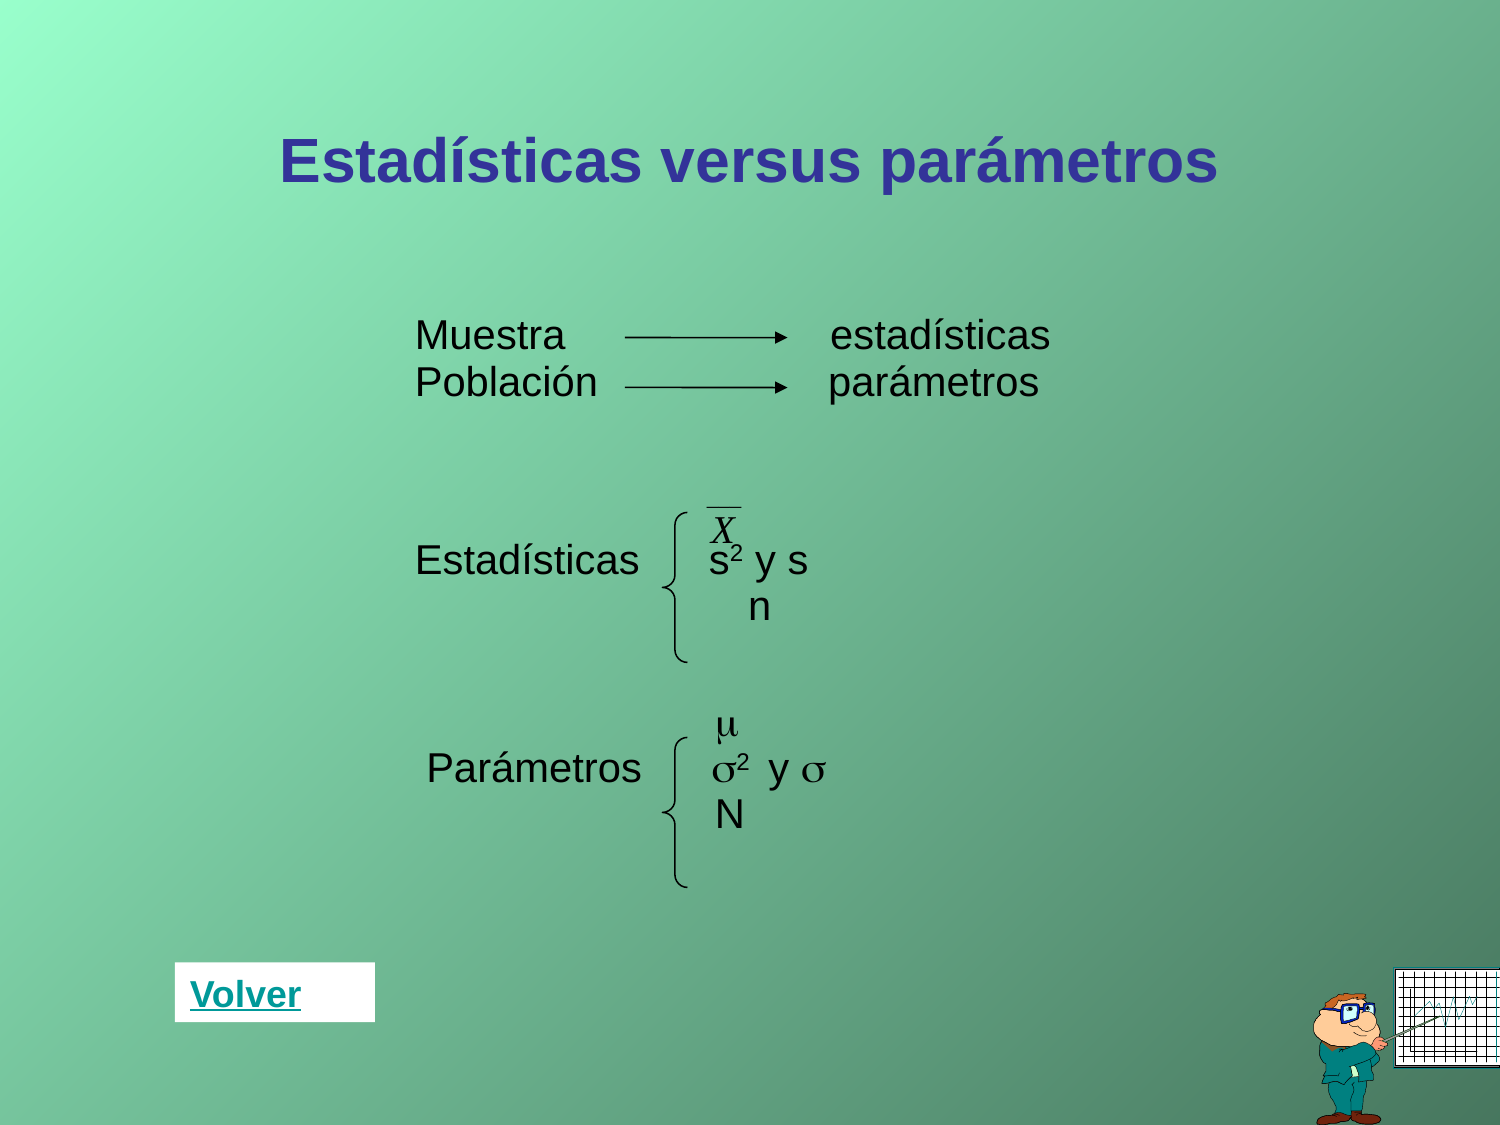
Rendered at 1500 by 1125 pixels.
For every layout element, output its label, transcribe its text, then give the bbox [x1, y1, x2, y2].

text_box [662, 512, 688, 663]
text_box [624, 331, 788, 344]
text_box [699, 480, 750, 551]
text_box [662, 737, 688, 888]
text_box Estadísticas versus parámetros [74, 112, 1425, 203]
text_box Volver [174, 962, 375, 1023]
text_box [1313, 966, 1500, 1125]
text_box Muestra estadísticas Población parámetros Estadísticas s2 y s n  Parámetros 2 y  N [399, 299, 1113, 912]
text_box [624, 381, 788, 394]
